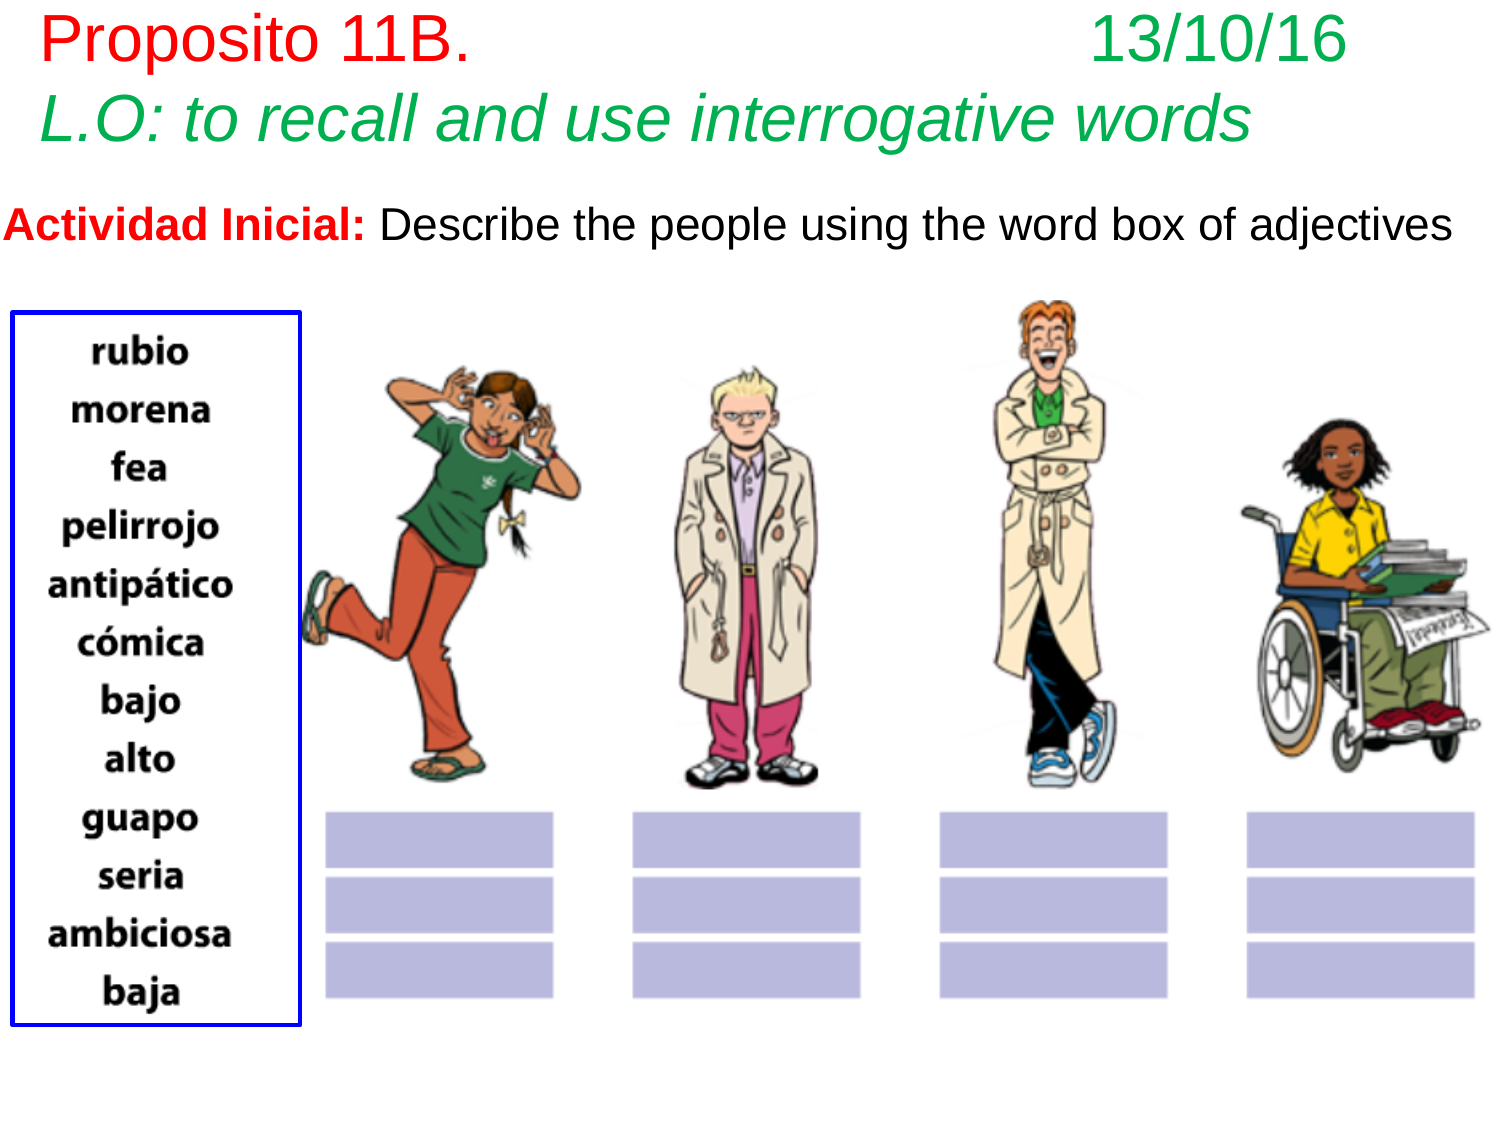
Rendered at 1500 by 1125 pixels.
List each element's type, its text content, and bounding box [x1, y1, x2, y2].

text_box Proposito 11B. 13/10/16 L.O: to recall and use interrogative words [24, 0, 1463, 163]
picture [12, 282, 1500, 1051]
text_box Actividad Inicial: Describe the people using the word box of adjectives [0, 187, 1488, 300]
